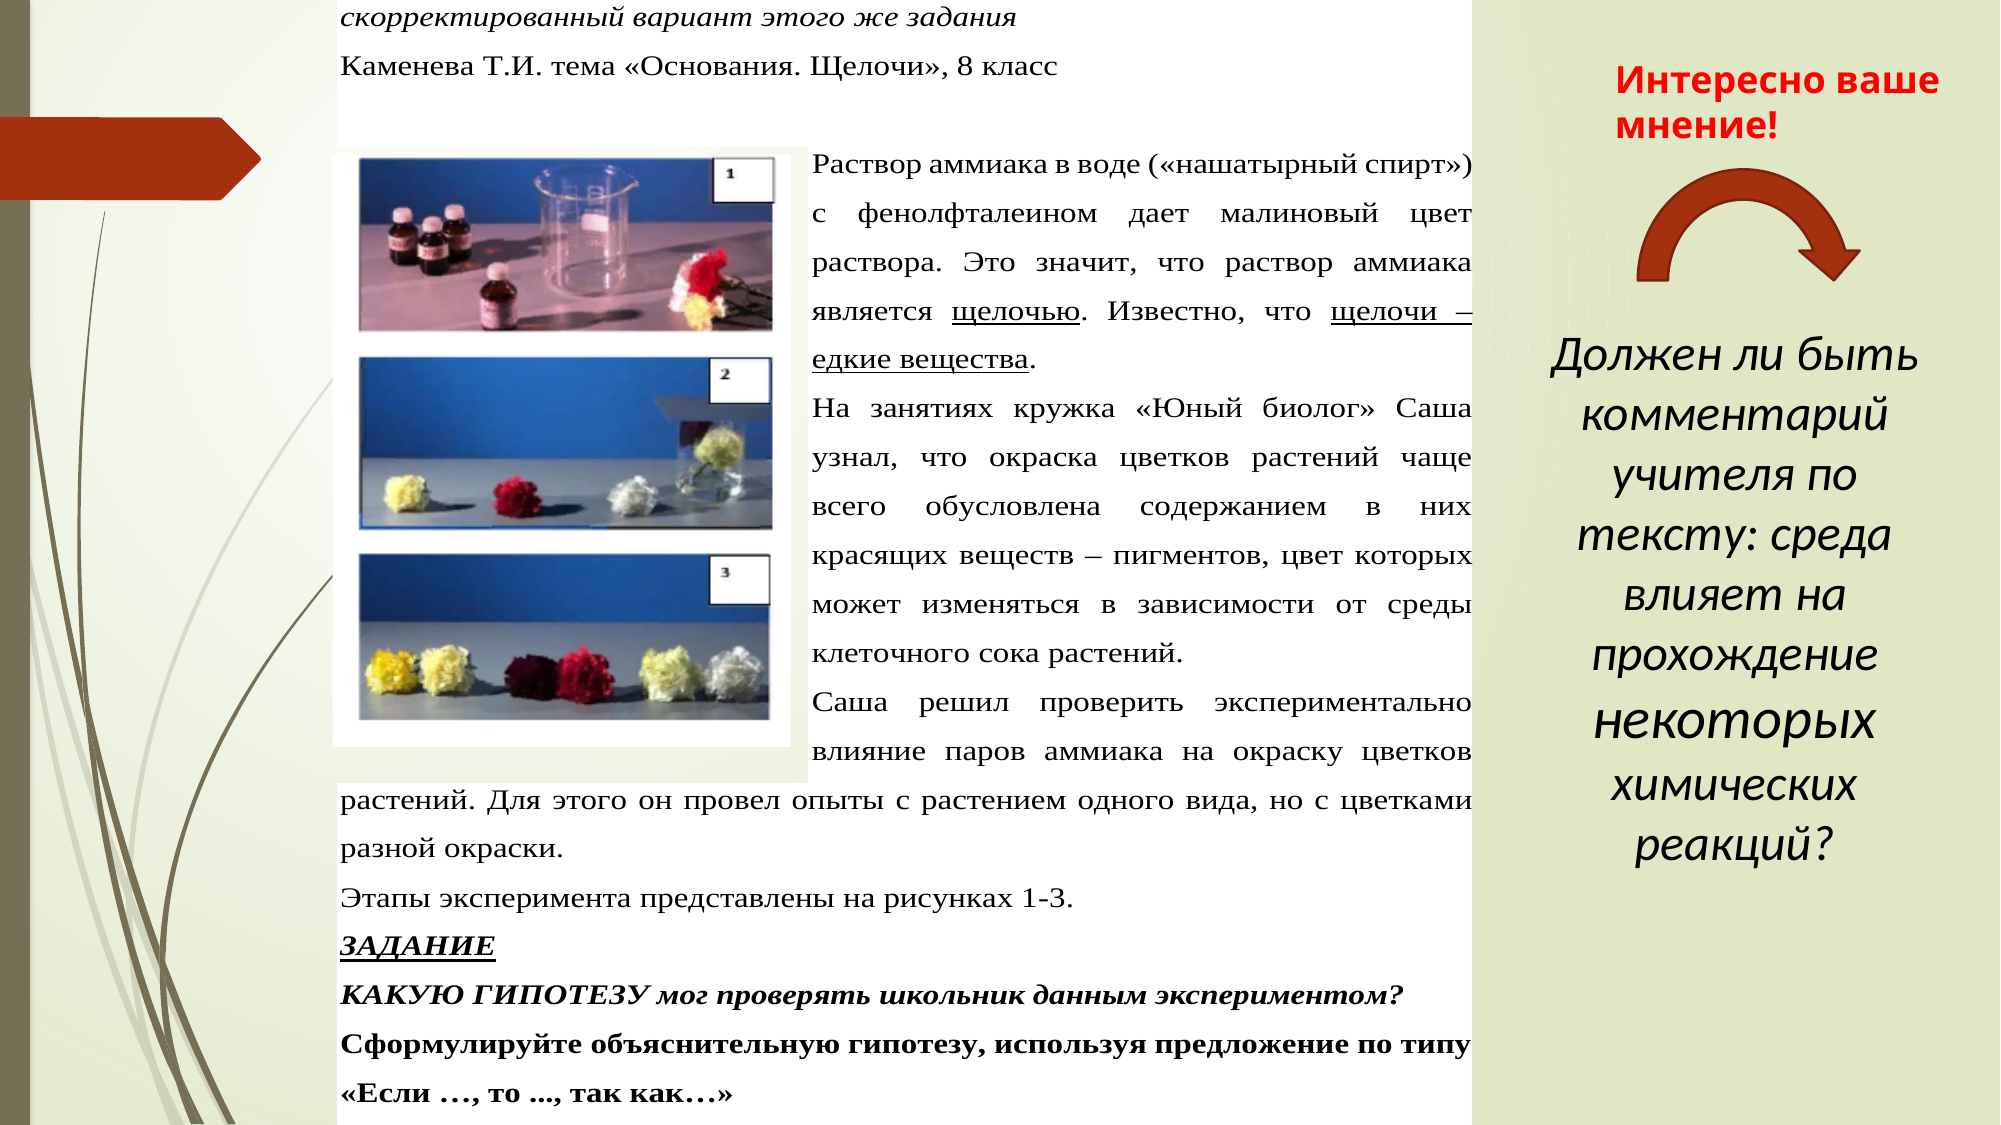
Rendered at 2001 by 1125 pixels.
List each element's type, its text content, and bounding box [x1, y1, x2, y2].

picture [332, 0, 1473, 1125]
text_box Интересно ваше мнение! [1599, 48, 1968, 153]
text_box Должен ли быть комментарий учителя по тексту: среда влияет на прохождение некоторых химических реакций? [1502, 313, 1968, 878]
text_box [1636, 168, 1861, 282]
